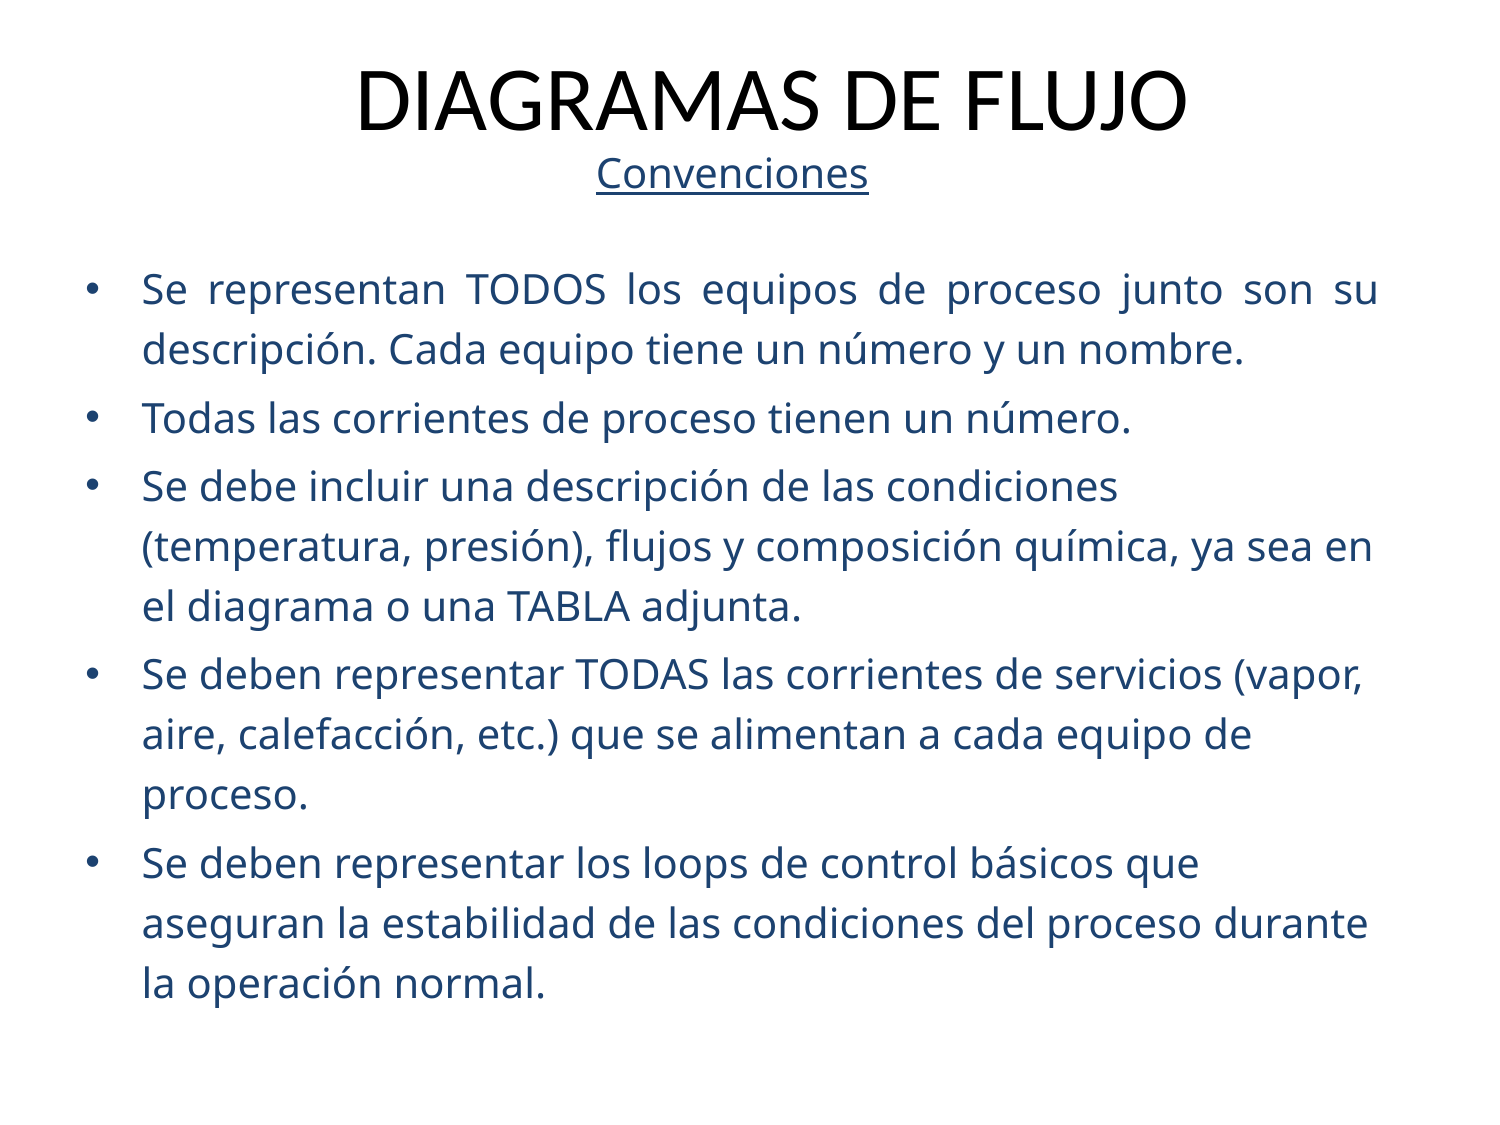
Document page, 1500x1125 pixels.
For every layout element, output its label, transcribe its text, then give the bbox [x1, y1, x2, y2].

list Convenciones Se representan TODOS los equipos de proceso junto son su descripción. Cada equipo tiene un número y un nombre. Todas las corrientes de proceso tienen un número. Se debe incluir una descripción de las condiciones (temperatura, presión), flujos y composición química, ya sea en el diagrama o una TABLA adjunta. Se deben representar TODAS las corrientes de servicios (vapor, aire, calefacción, etc.) que se alimentan a cada equipo de proceso. Se deben representar los loops de control básicos que aseguran la estabilidad de las condiciones del proceso durante la operación normal. [70, 148, 1395, 950]
title DIAGRAMAS DE FLUJO [135, 0, 1411, 188]
